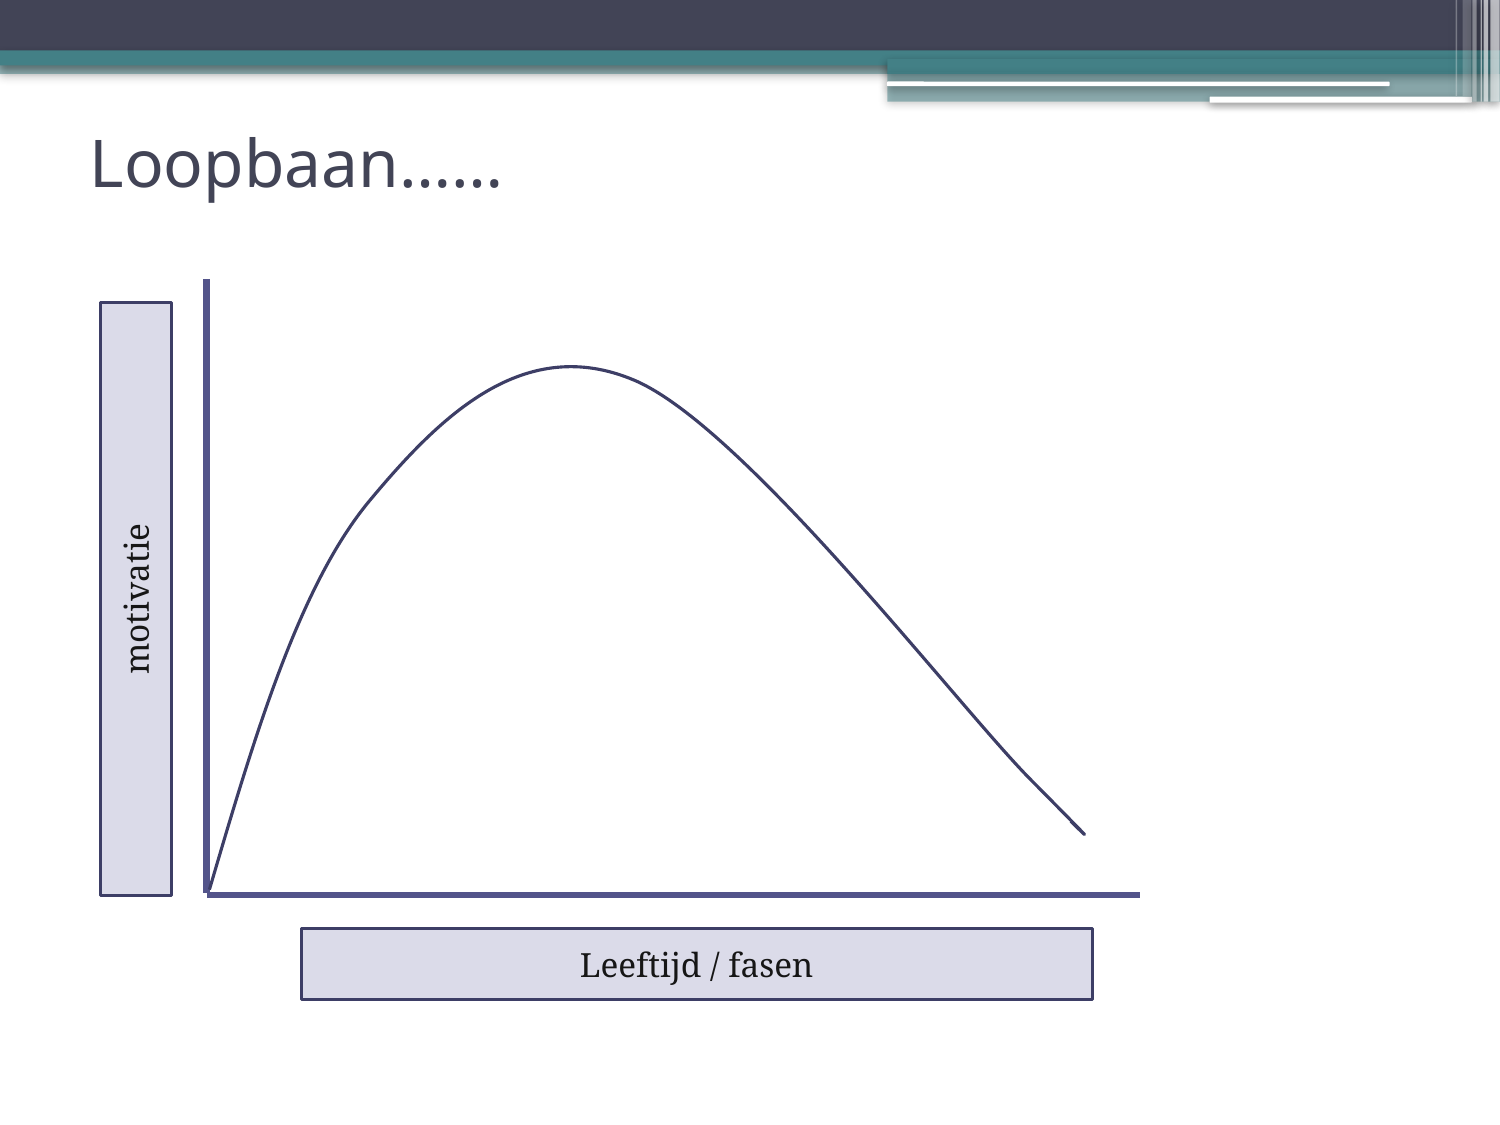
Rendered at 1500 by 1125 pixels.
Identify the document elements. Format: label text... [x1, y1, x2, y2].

text_box [212, 365, 1086, 890]
title Loopbaan…… [75, 113, 1425, 209]
text_box motivatie [99, 301, 173, 897]
text_box Leeftijd / fasen [300, 927, 1094, 1001]
